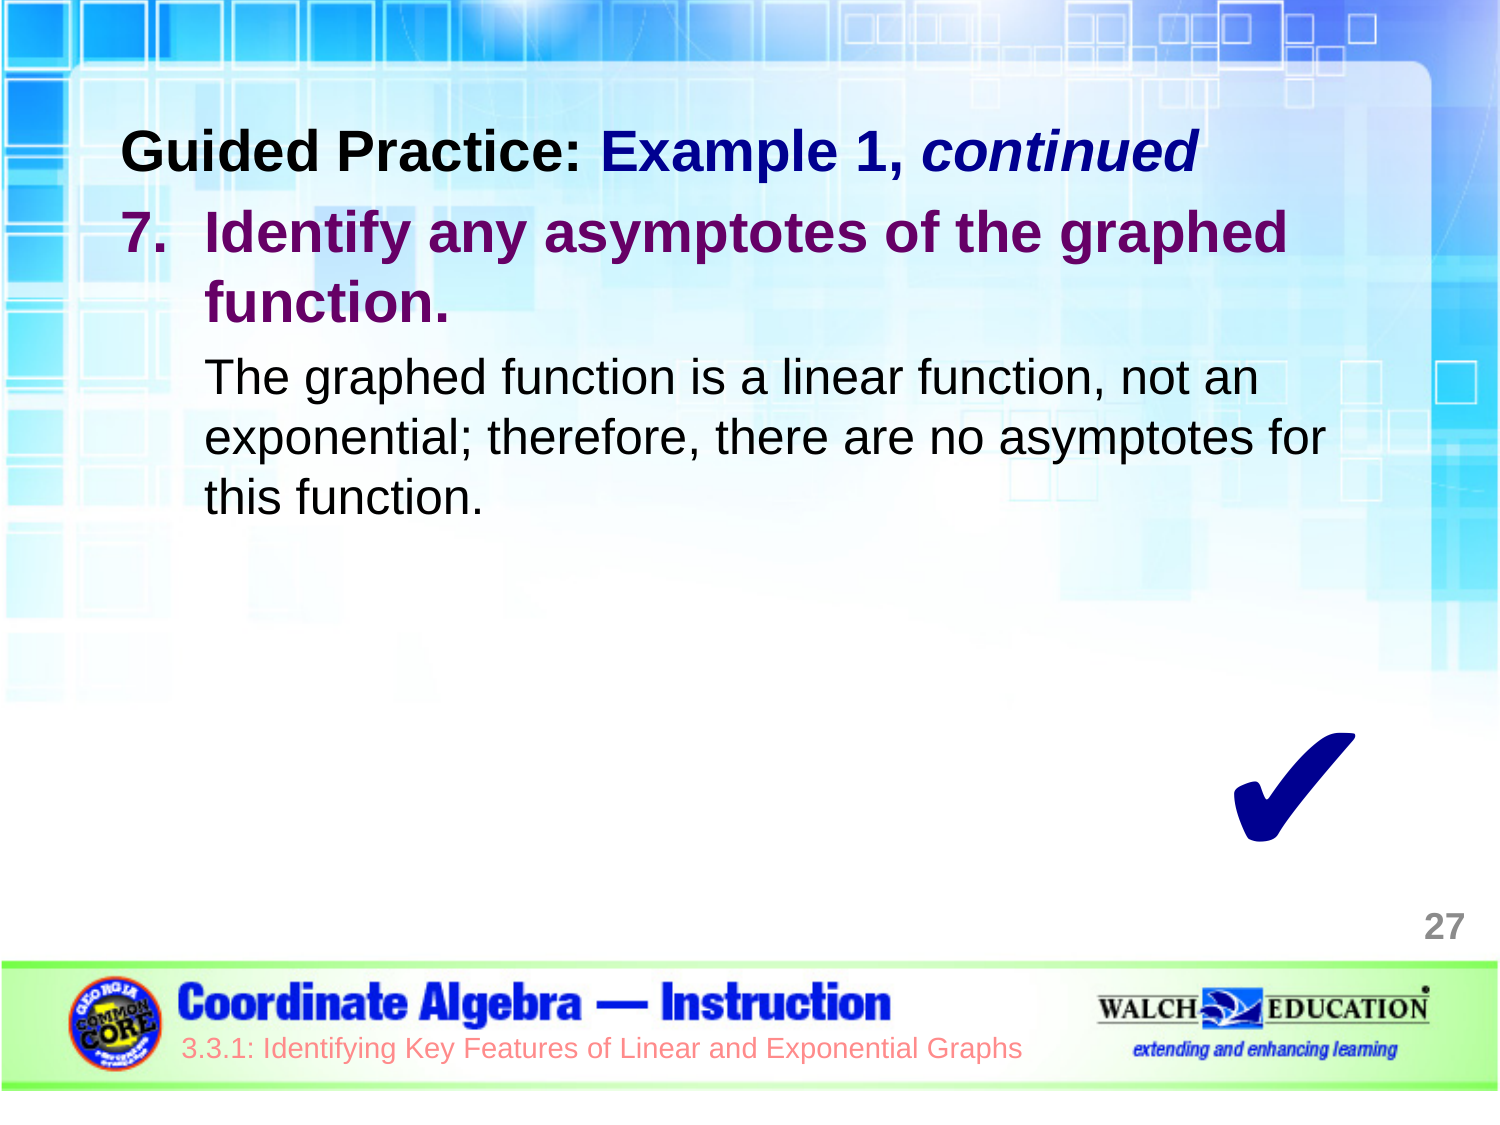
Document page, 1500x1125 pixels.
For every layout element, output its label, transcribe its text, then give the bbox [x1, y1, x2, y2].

footer 3.3.1: Identifying Key Features of Linear and Exponential Graphs [166, 1024, 1080, 1069]
picture [1, 0, 1500, 1091]
text_box ✔ [1128, 651, 1394, 907]
subtitle Guided Practice: Example 1, continued Identify any asymptotes of the graphed function. The graphed function is a linear function, not an exponential; therefore, there are no asymptotes for this function. [105, 105, 1394, 925]
slide_number 27 [1361, 901, 1481, 949]
